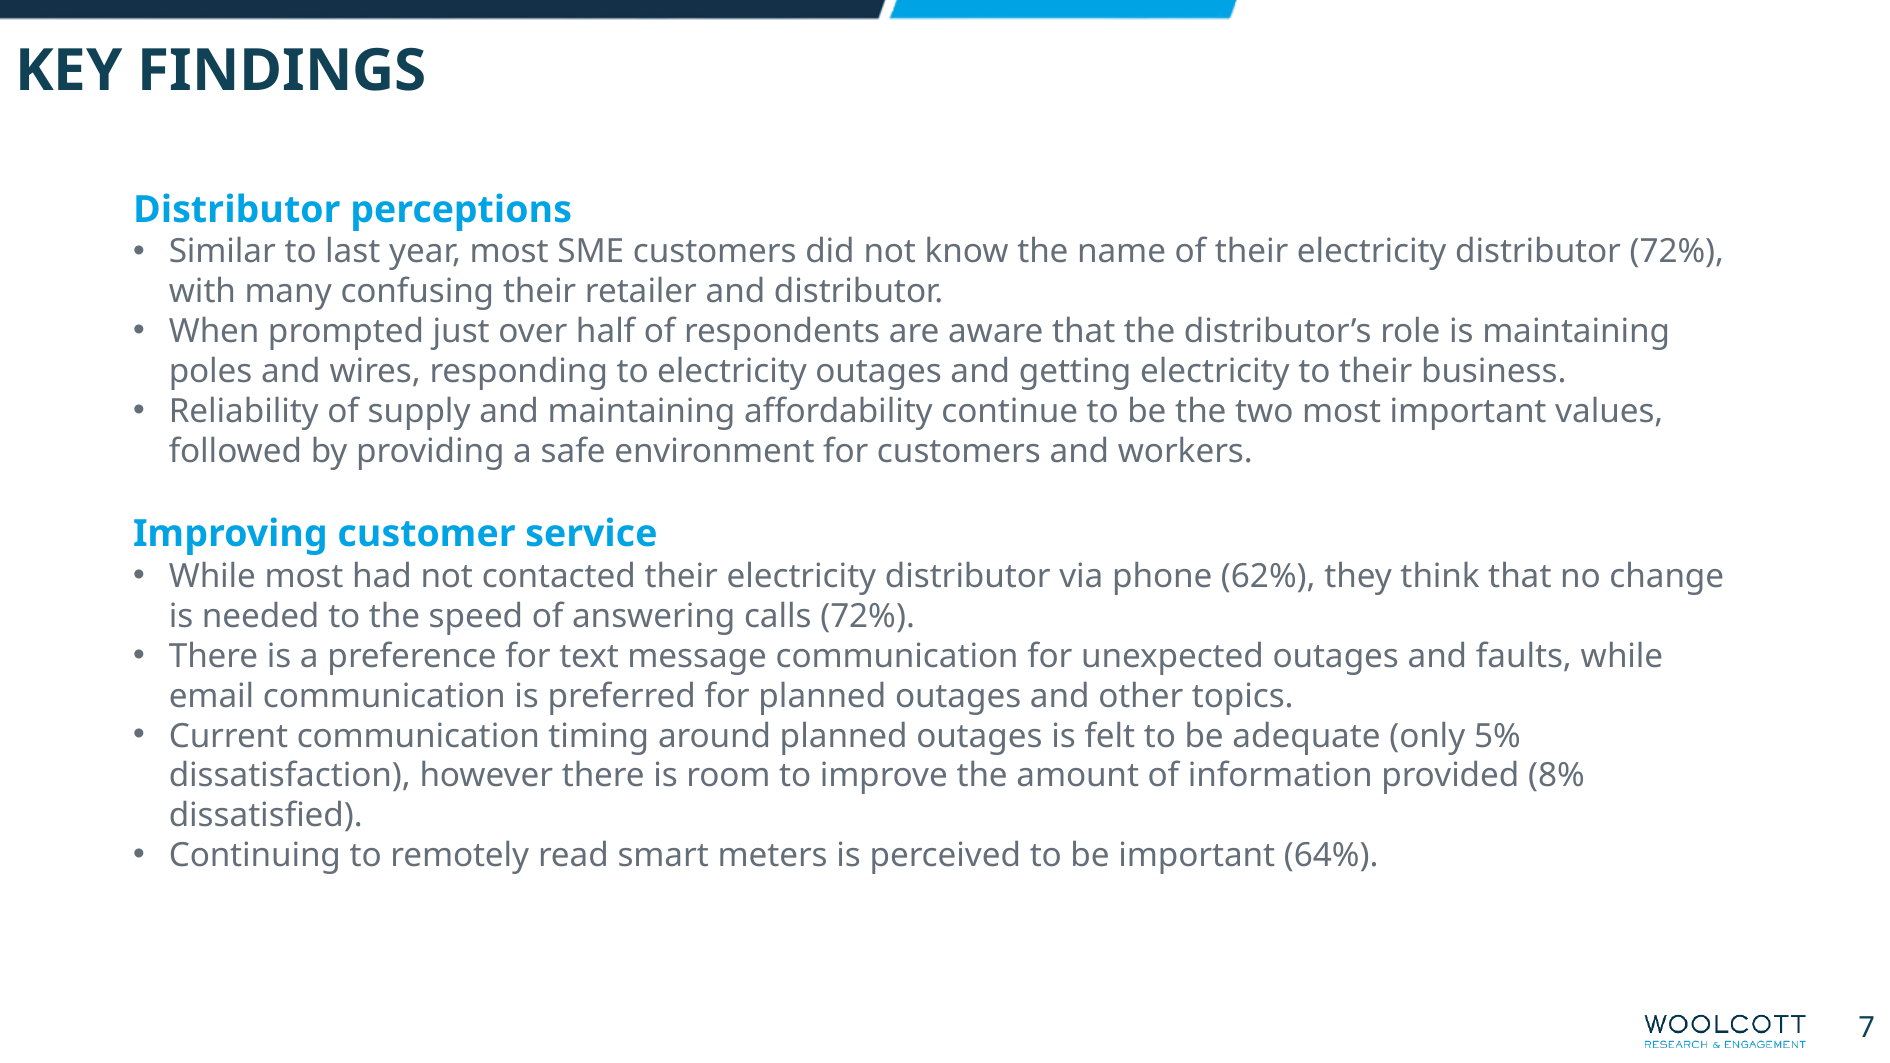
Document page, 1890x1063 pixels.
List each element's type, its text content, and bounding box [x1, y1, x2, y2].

picture [0, 0, 1241, 20]
picture [1641, 1012, 1808, 1052]
list Distributor perceptions Similar to last year, most SME customers did not know the name of their electricity distributor (72%), with many confusing their retailer and distributor. When prompted just over half of respondents are aware that the distributor’s role is maintaining poles and wires, responding to electricity outages and getting electricity to their business. Reliability of supply and maintaining affordability continue to be the two most important values, followed by providing a safe environment for customers and workers. Improving customer service While most had not contacted their electricity distributor via phone (62%), they think that no change is needed to the speed of answering calls (72%). There is a preference for text message communication for unexpected outages and faults, while email communication is preferred for planned outages and other topics. Current communication timing around planned outages is felt to be adequate (only 5% dissatisfaction), however there is room to improve the amount of information provided (8% dissatisfied). Continuing to remotely read smart meters is perceived to be important (64%). [118, 177, 1772, 886]
list KEY FINDINGS [0, 24, 1772, 142]
